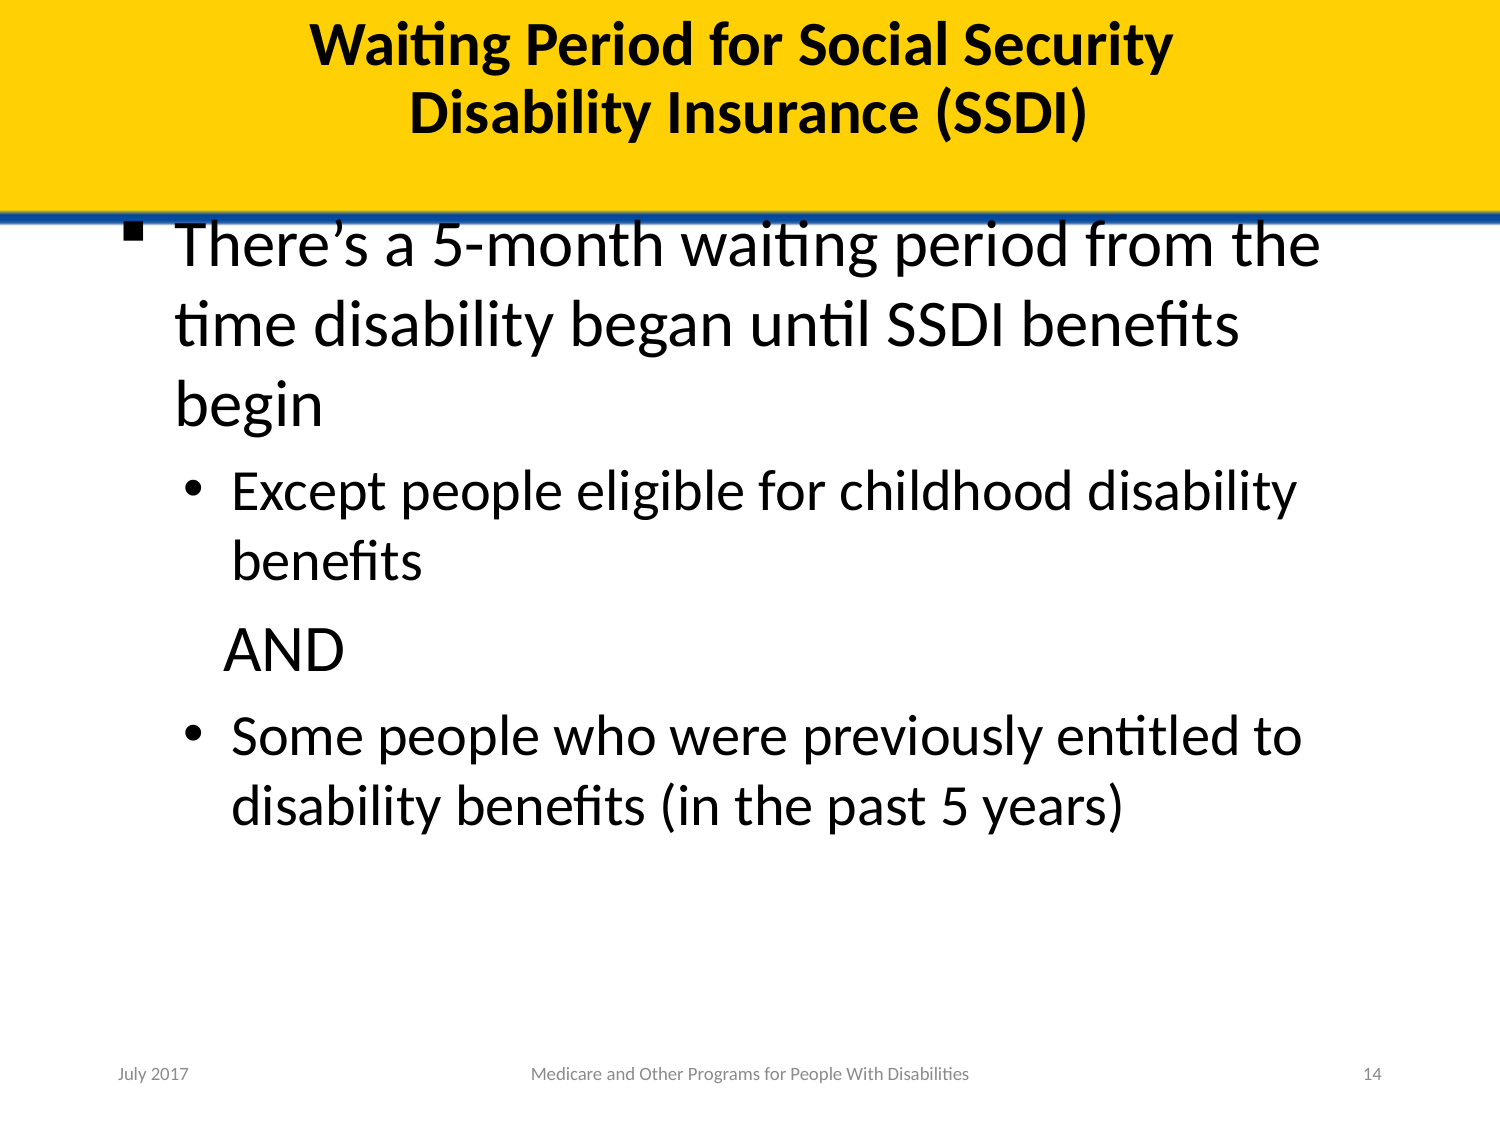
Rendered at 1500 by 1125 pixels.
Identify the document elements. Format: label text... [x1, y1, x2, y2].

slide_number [103, 1042, 441, 1103]
title Waiting Period for Social Security Disability Insurance (SSDI) [103, 2, 1397, 156]
list There’s a 5-month waiting period from the time disability began until SSDI benefits begin Except people eligible for childhood disability benefits AND Some people who were previously entitled to disability benefits (in the past 5 years) [103, 192, 1397, 1014]
picture [0, 0, 1500, 1125]
slide_number 14 [1059, 1042, 1397, 1103]
footer Medicare and Other Programs for People With Disabilities [496, 1042, 1004, 1103]
